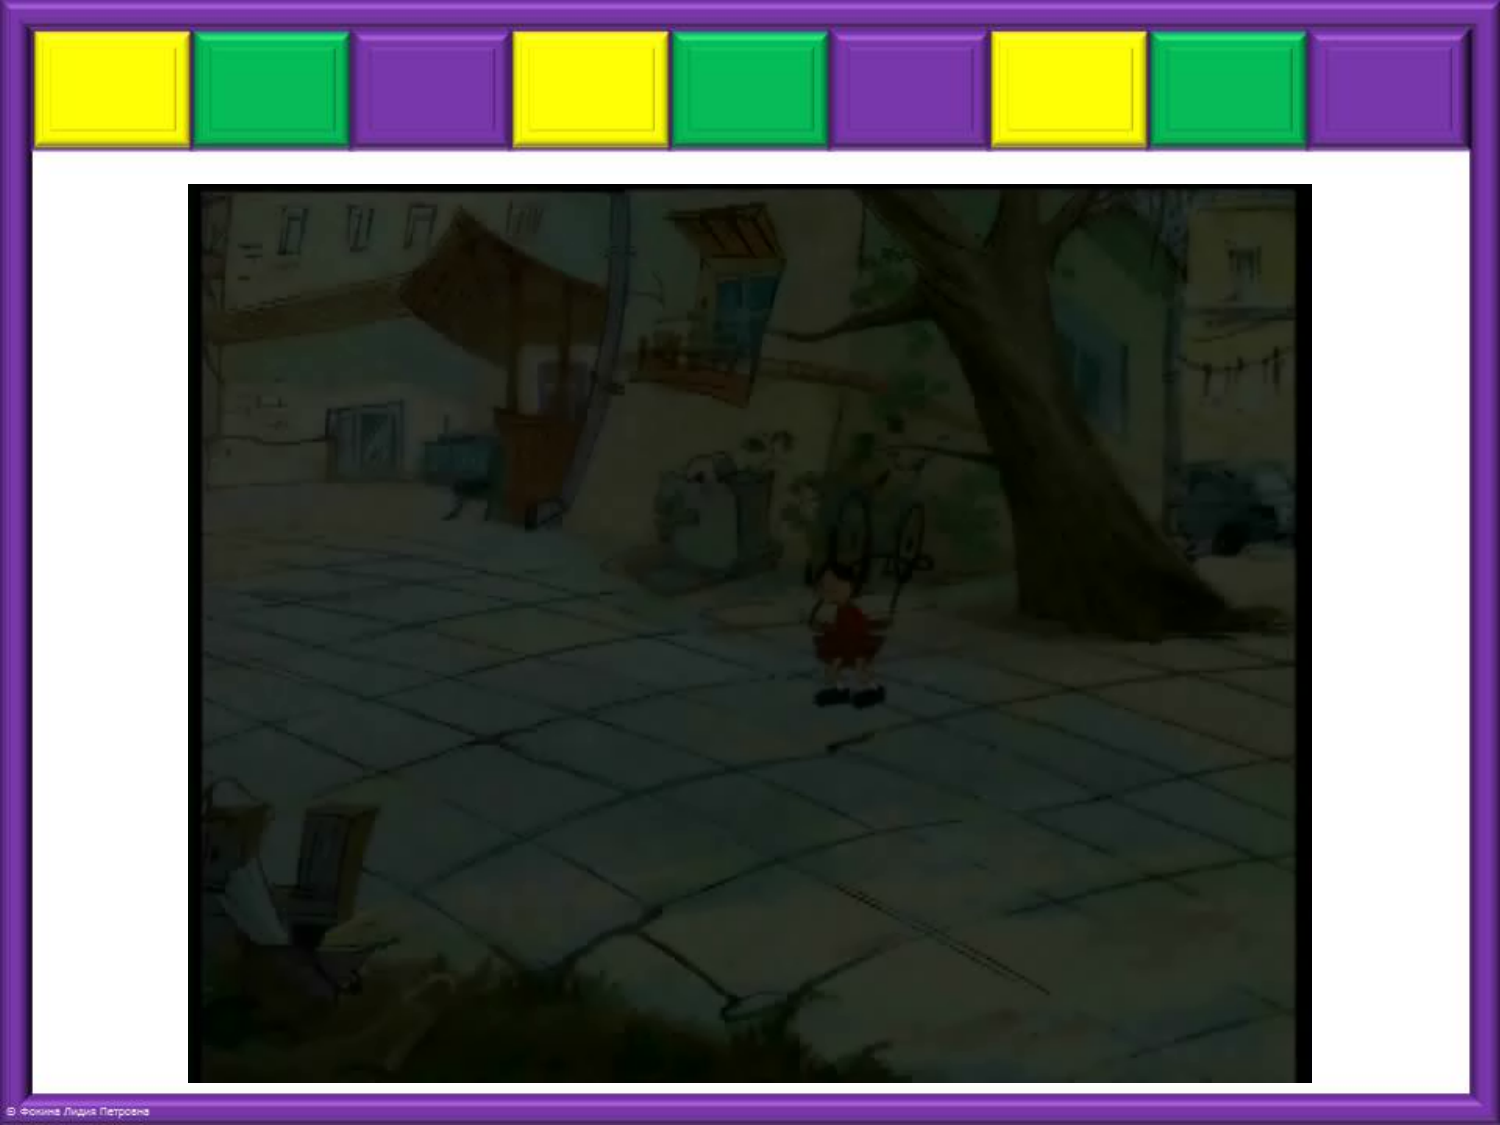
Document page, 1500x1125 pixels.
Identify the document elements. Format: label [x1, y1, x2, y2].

picture [0, 0, 1500, 1125]
list [187, 183, 1313, 1084]
